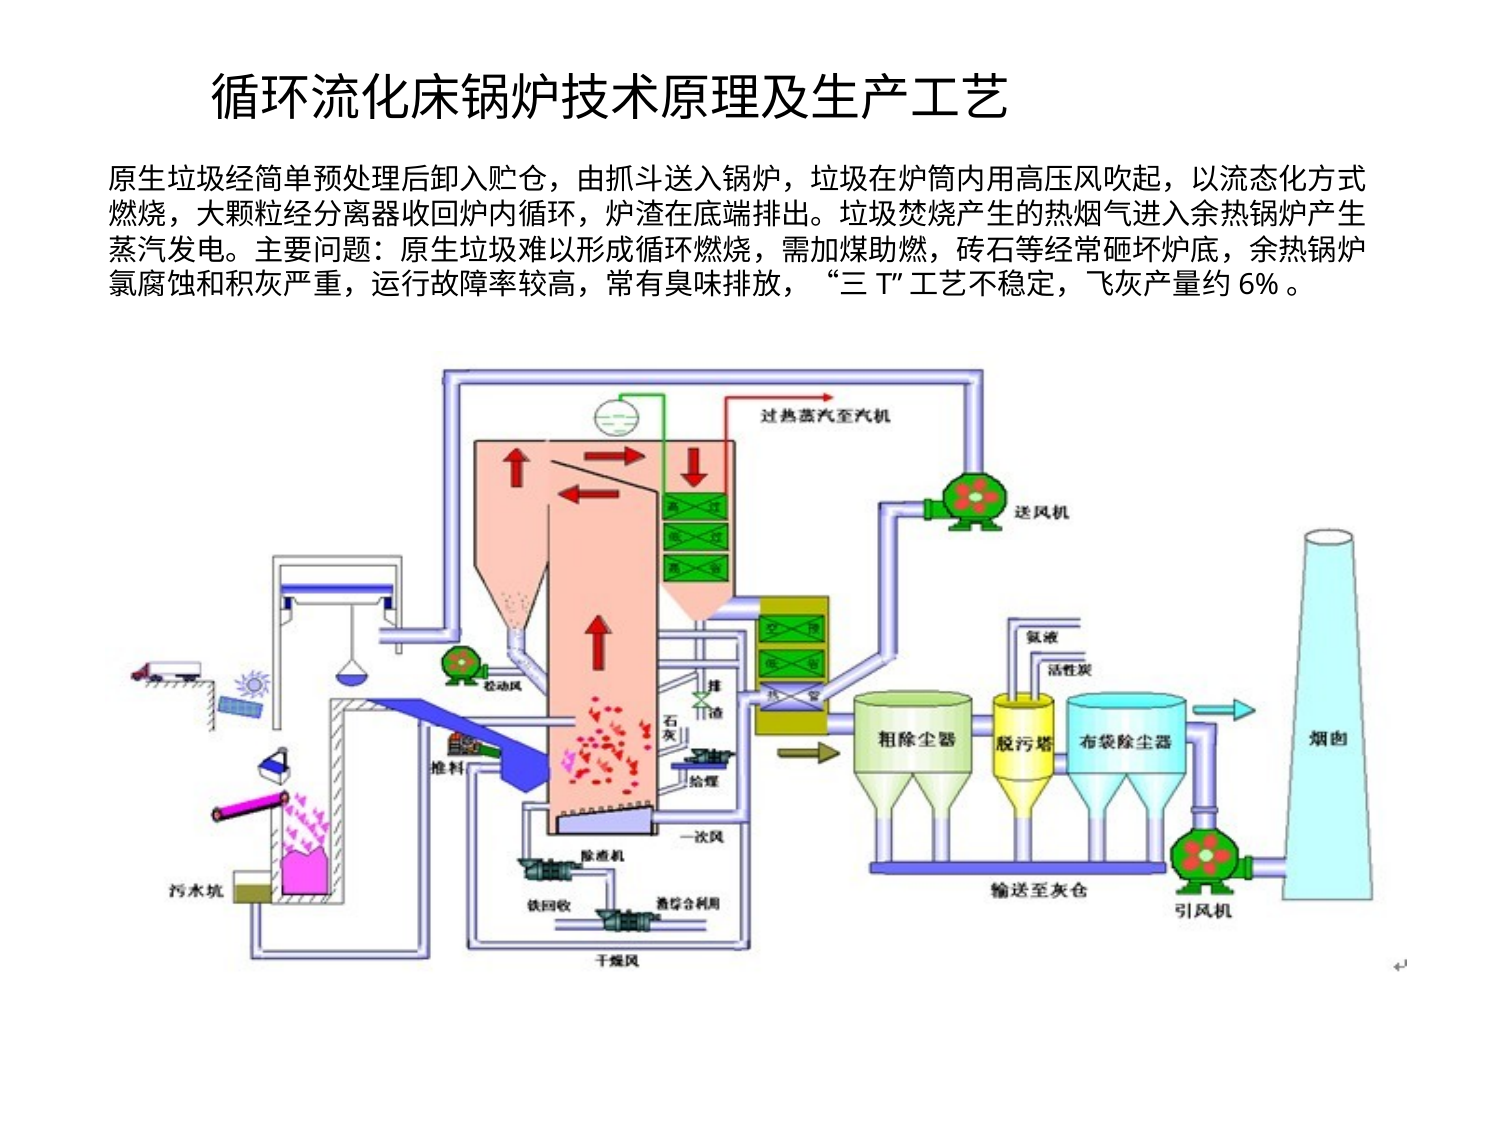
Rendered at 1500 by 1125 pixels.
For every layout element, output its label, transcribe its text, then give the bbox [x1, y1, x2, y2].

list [105, 351, 1407, 985]
text_box 循环流化床锅炉技术原理及生产工艺 原生垃圾经简单预处理后卸入贮仓，由抓斗送入锅炉，垃圾在炉筒内用高压风吹起，以流态化方式燃烧，大颗粒经分离器收回炉内循环，炉渣在底端排出。垃圾焚烧产生的热烟气进入余热锅炉产生蒸汽发电。主要问题：原生垃圾难以形成循环燃烧，需加煤助燃，砖石等经常砸坏炉底，余热锅炉氯腐蚀和积灰严重，运行故障率较高，常有臭味排放，“三T”工艺不稳定，飞灰产量约6%。 [93, 58, 1407, 369]
